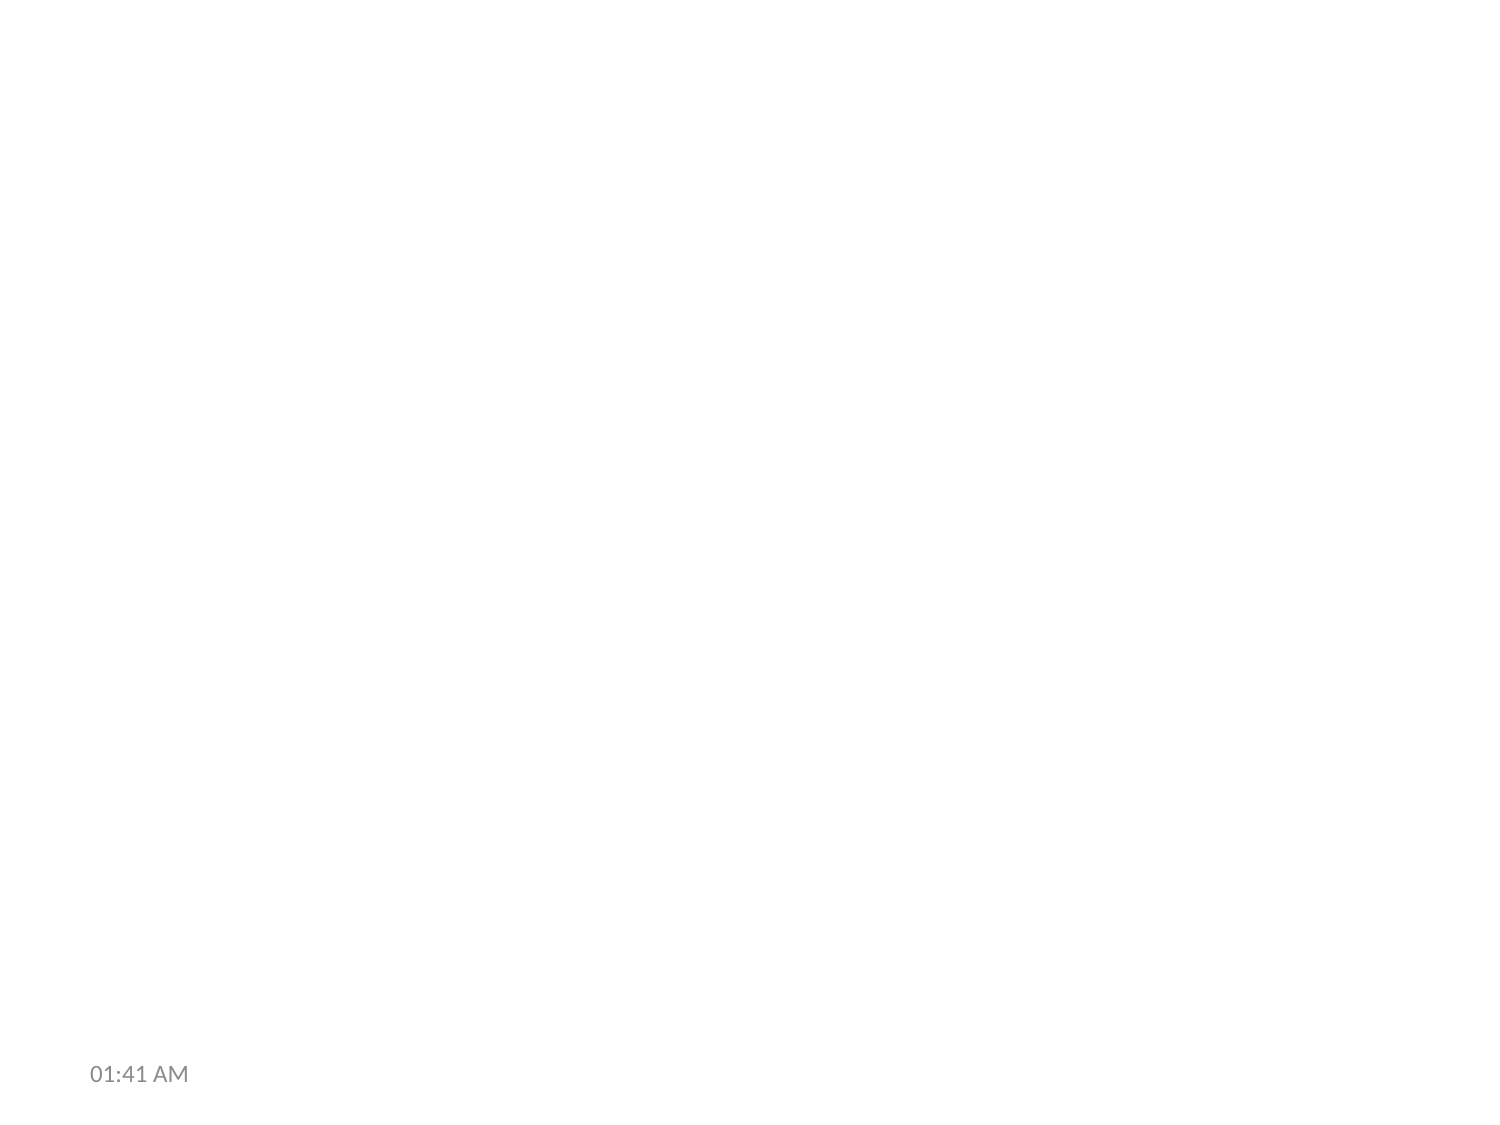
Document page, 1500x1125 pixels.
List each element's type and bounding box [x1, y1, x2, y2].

slide_number [75, 1042, 425, 1103]
